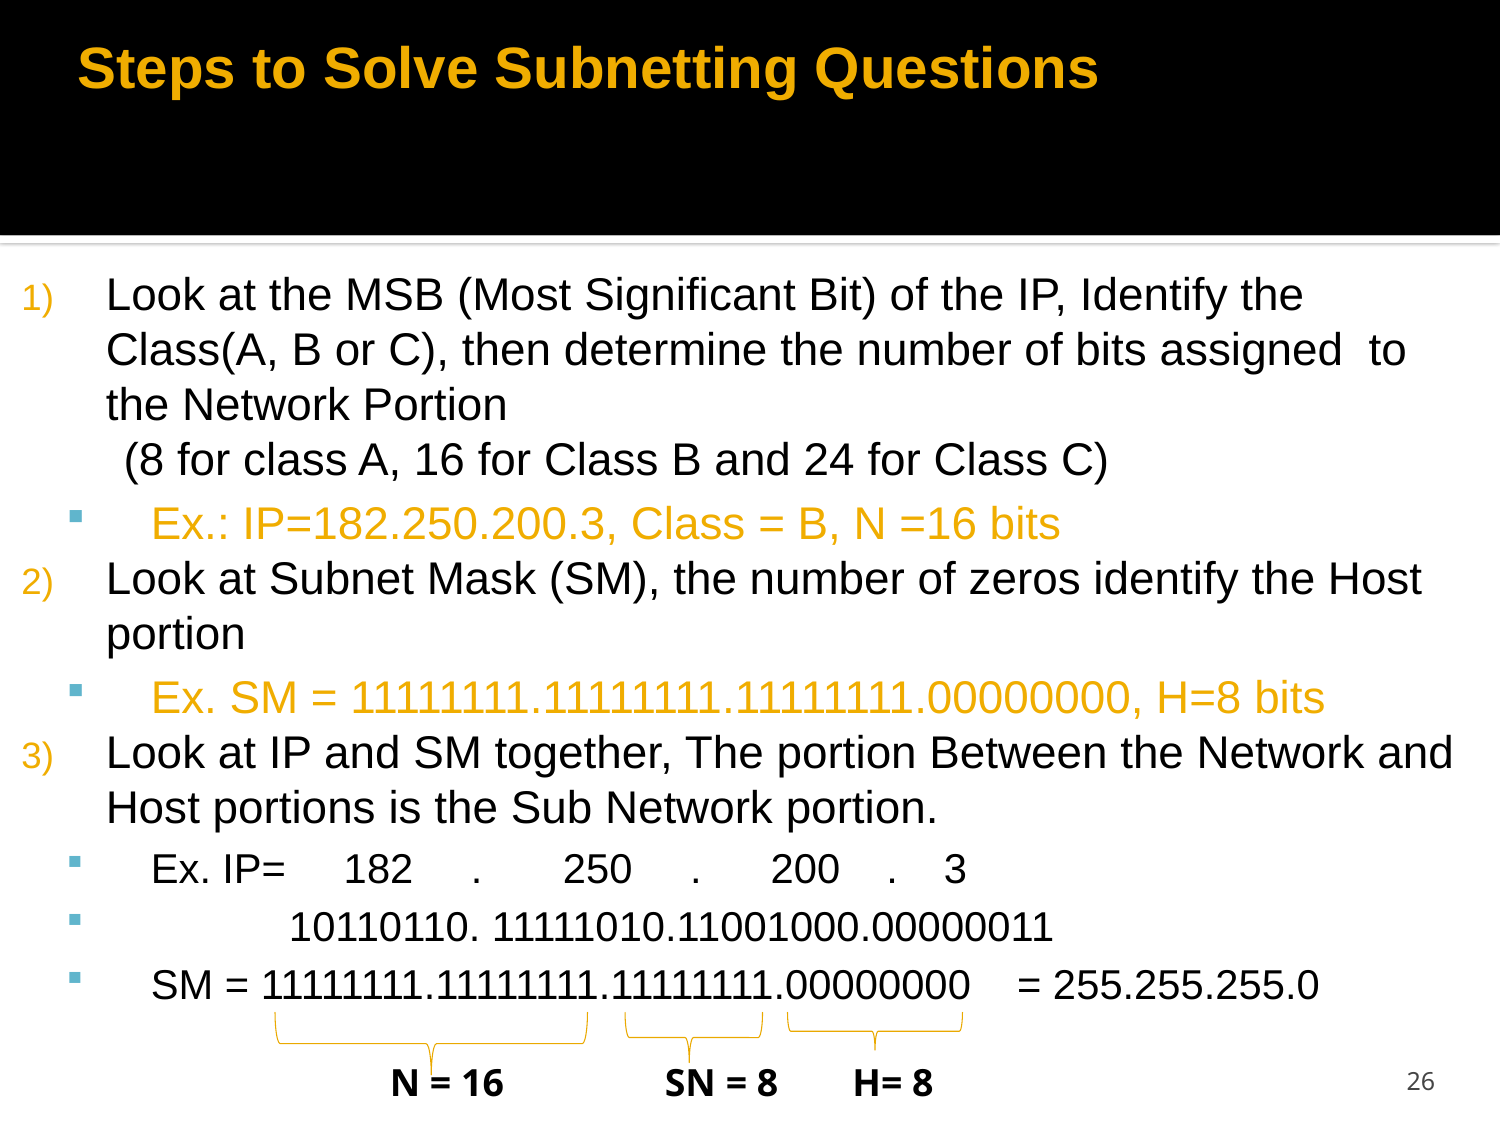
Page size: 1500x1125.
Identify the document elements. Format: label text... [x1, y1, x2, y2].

text_box SN = 8 [649, 1051, 800, 1112]
title Steps to Solve Subnetting Questions [62, 37, 1338, 93]
list Look at the MSB (Most Significant Bit) of the IP, Identify the Class(A, B or C), then determine the number of bits assigned to the Network Portion (8 for class A, 16 for Class B and 24 for Class C) Ex.: IP=182.250.200.3, Class = B, N =16 bits Look at Subnet Mask (SM), the number of zeros identify the Host portion Ex. SM = 11111111.11111111.11111111.00000000, H=8 bits Look at IP and SM together, The portion Between the Network and Host portions is the Sub Network portion. Ex. IP= 182 . 250 . 200 . 3 10110110. 11111010.11001000.00000011 SM = 11111111.11111111.11111111.00000000 = 255.255.255.0 [12, 249, 1475, 1100]
text_box H= 8 [837, 1051, 988, 1112]
text_box [624, 1011, 764, 1051]
text_box N = 16 [374, 1051, 525, 1112]
slide_number 26 [1374, 1025, 1450, 1100]
text_box [786, 1011, 964, 1051]
text_box [274, 1011, 589, 1076]
